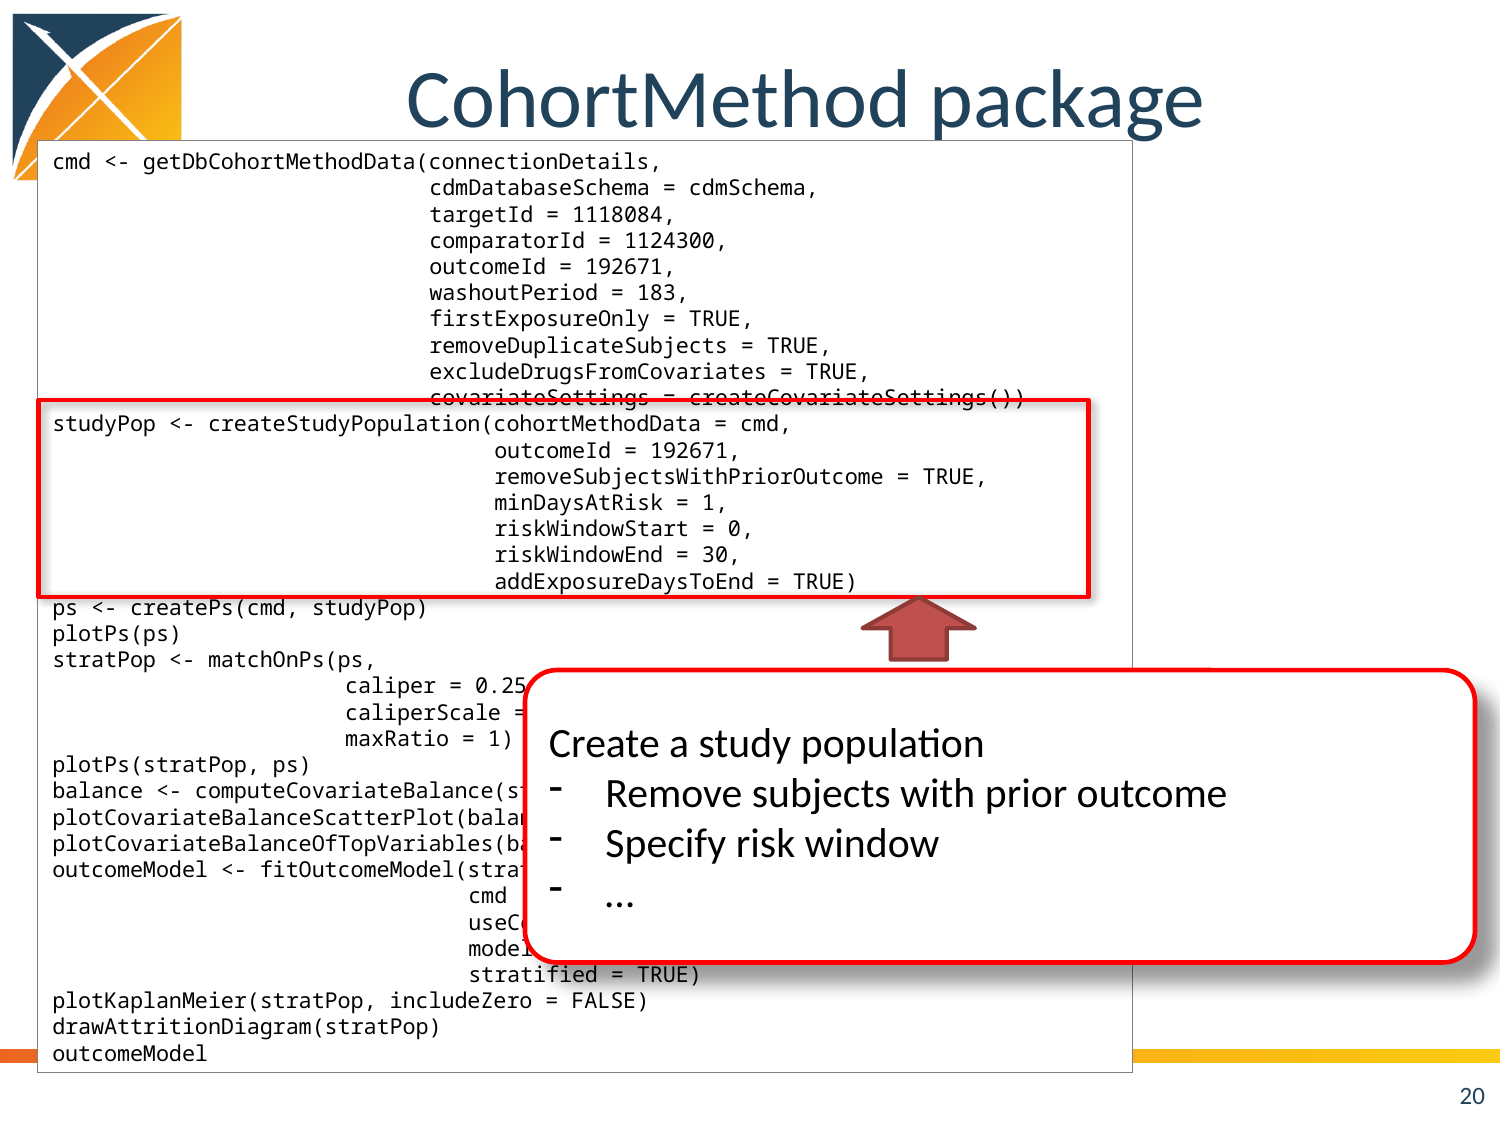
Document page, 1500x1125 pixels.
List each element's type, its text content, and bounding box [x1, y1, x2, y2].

picture [0, 0, 206, 200]
text_box [36, 398, 1091, 599]
text_box cmd <- getDbCohortMethodData(connectionDetails, cdmDatabaseSchema = cdmSchema, targetId = 1118084, comparatorId = 1124300, outcomeId = 192671, washoutPeriod = 183, firstExposureOnly = TRUE, removeDuplicateSubjects = TRUE, excludeDrugsFromCovariates = TRUE, covariateSettings = createCovariateSettings()) studyPop <- createStudyPopulation(cohortMethodData = cmd, outcomeId = 192671, removeSubjectsWithPriorOutcome = TRUE, minDaysAtRisk = 1, riskWindowStart = 0, riskWindowEnd = 30, addExposureDaysToEnd = TRUE) ps <- createPs(cmd, studyPop) plotPs(ps) stratPop <- matchOnPs(ps, caliper = 0.25, caliperScale = "standardized", maxRatio = 1) plotPs(stratPop, ps) balance <- computeCovariateBalance(strata, cmd) plotCovariateBalanceScatterPlot(balance) plotCovariateBalanceOfTopVariables(balance) outcomeModel <- fitOutcomeModel(stratPop, cmd useCovariates = TRUE, modelType = "cox", stratified = TRUE) plotKaplanMeier(stratPop, includeZero = FALSE) drawAttritionDiagram(stratPop) outcomeModel [37, 140, 1133, 1073]
text_box [860, 595, 978, 662]
text_box Create a study population Remove subjects with prior outcome Specify risk window … [522, 667, 1478, 965]
slide_number 20 [1149, 1065, 1500, 1125]
title CohortMethod package [187, 24, 1425, 163]
